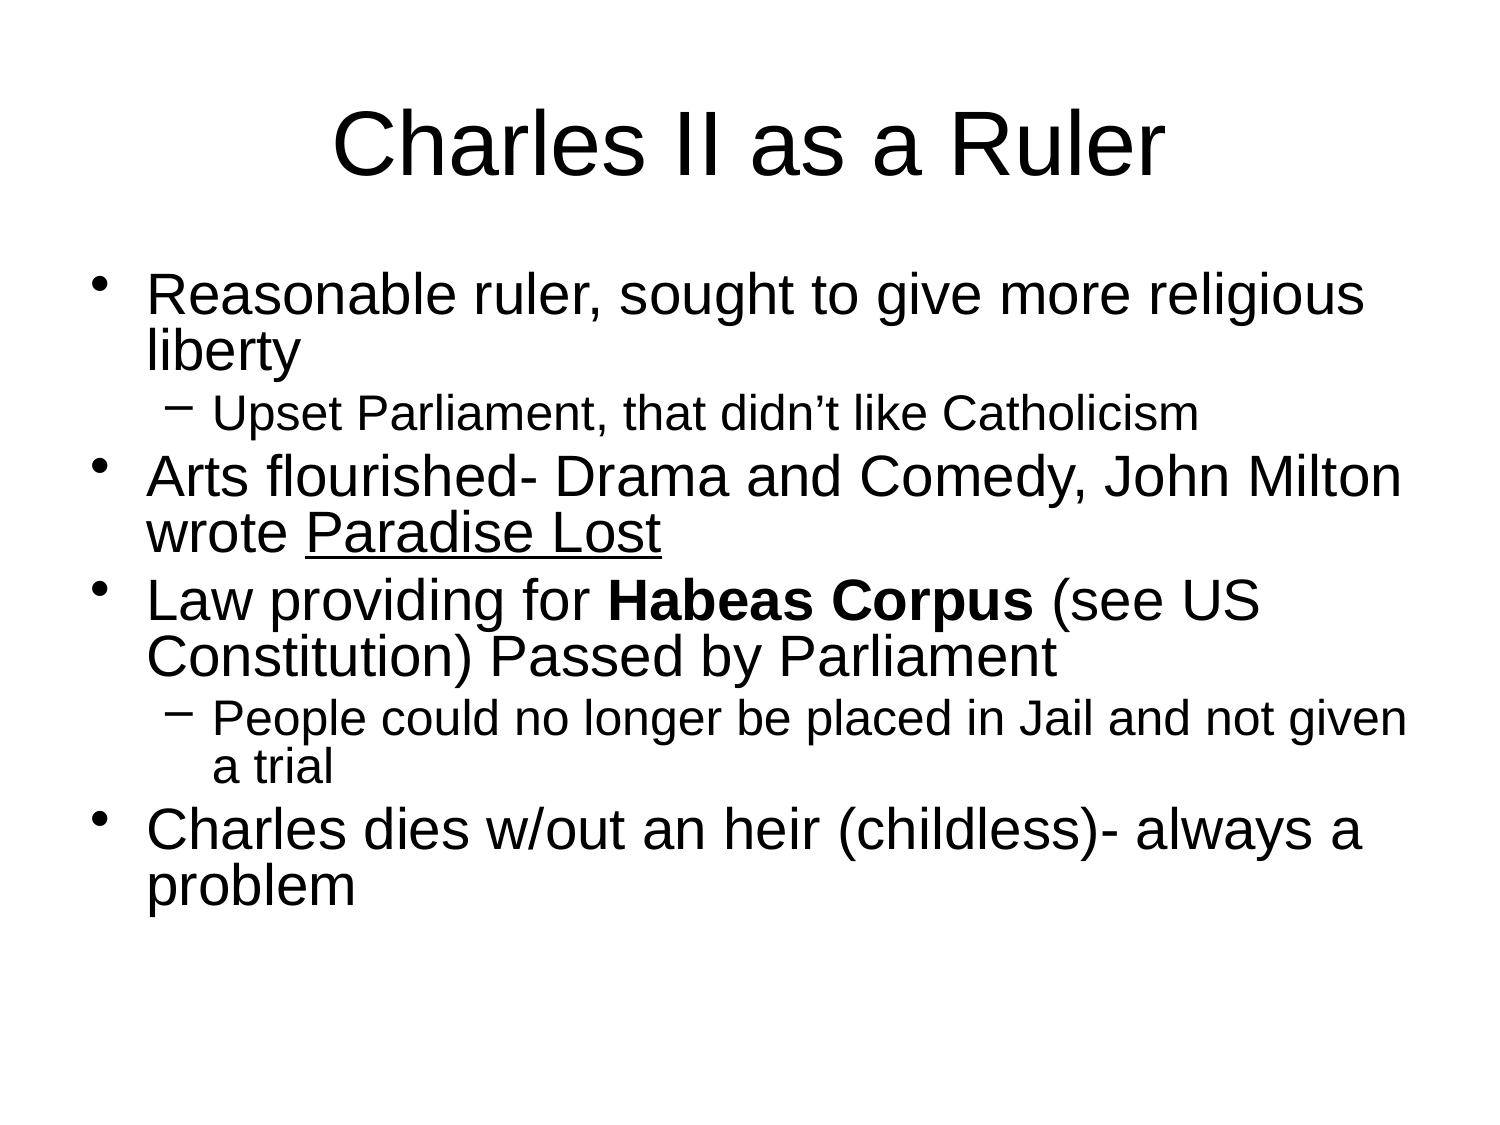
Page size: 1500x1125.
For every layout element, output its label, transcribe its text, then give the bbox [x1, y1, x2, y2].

list Reasonable ruler, sought to give more religious liberty Upset Parliament, that didn’t like Catholicism Arts flourished- Drama and Comedy, John Milton wrote Paradise Lost Law providing for Habeas Corpus (see US Constitution) Passed by Parliament People could no longer be placed in Jail and not given a trial Charles dies w/out an heir (childless)- always a problem [74, 262, 1426, 1006]
title Charles II as a Ruler [74, 44, 1426, 233]
